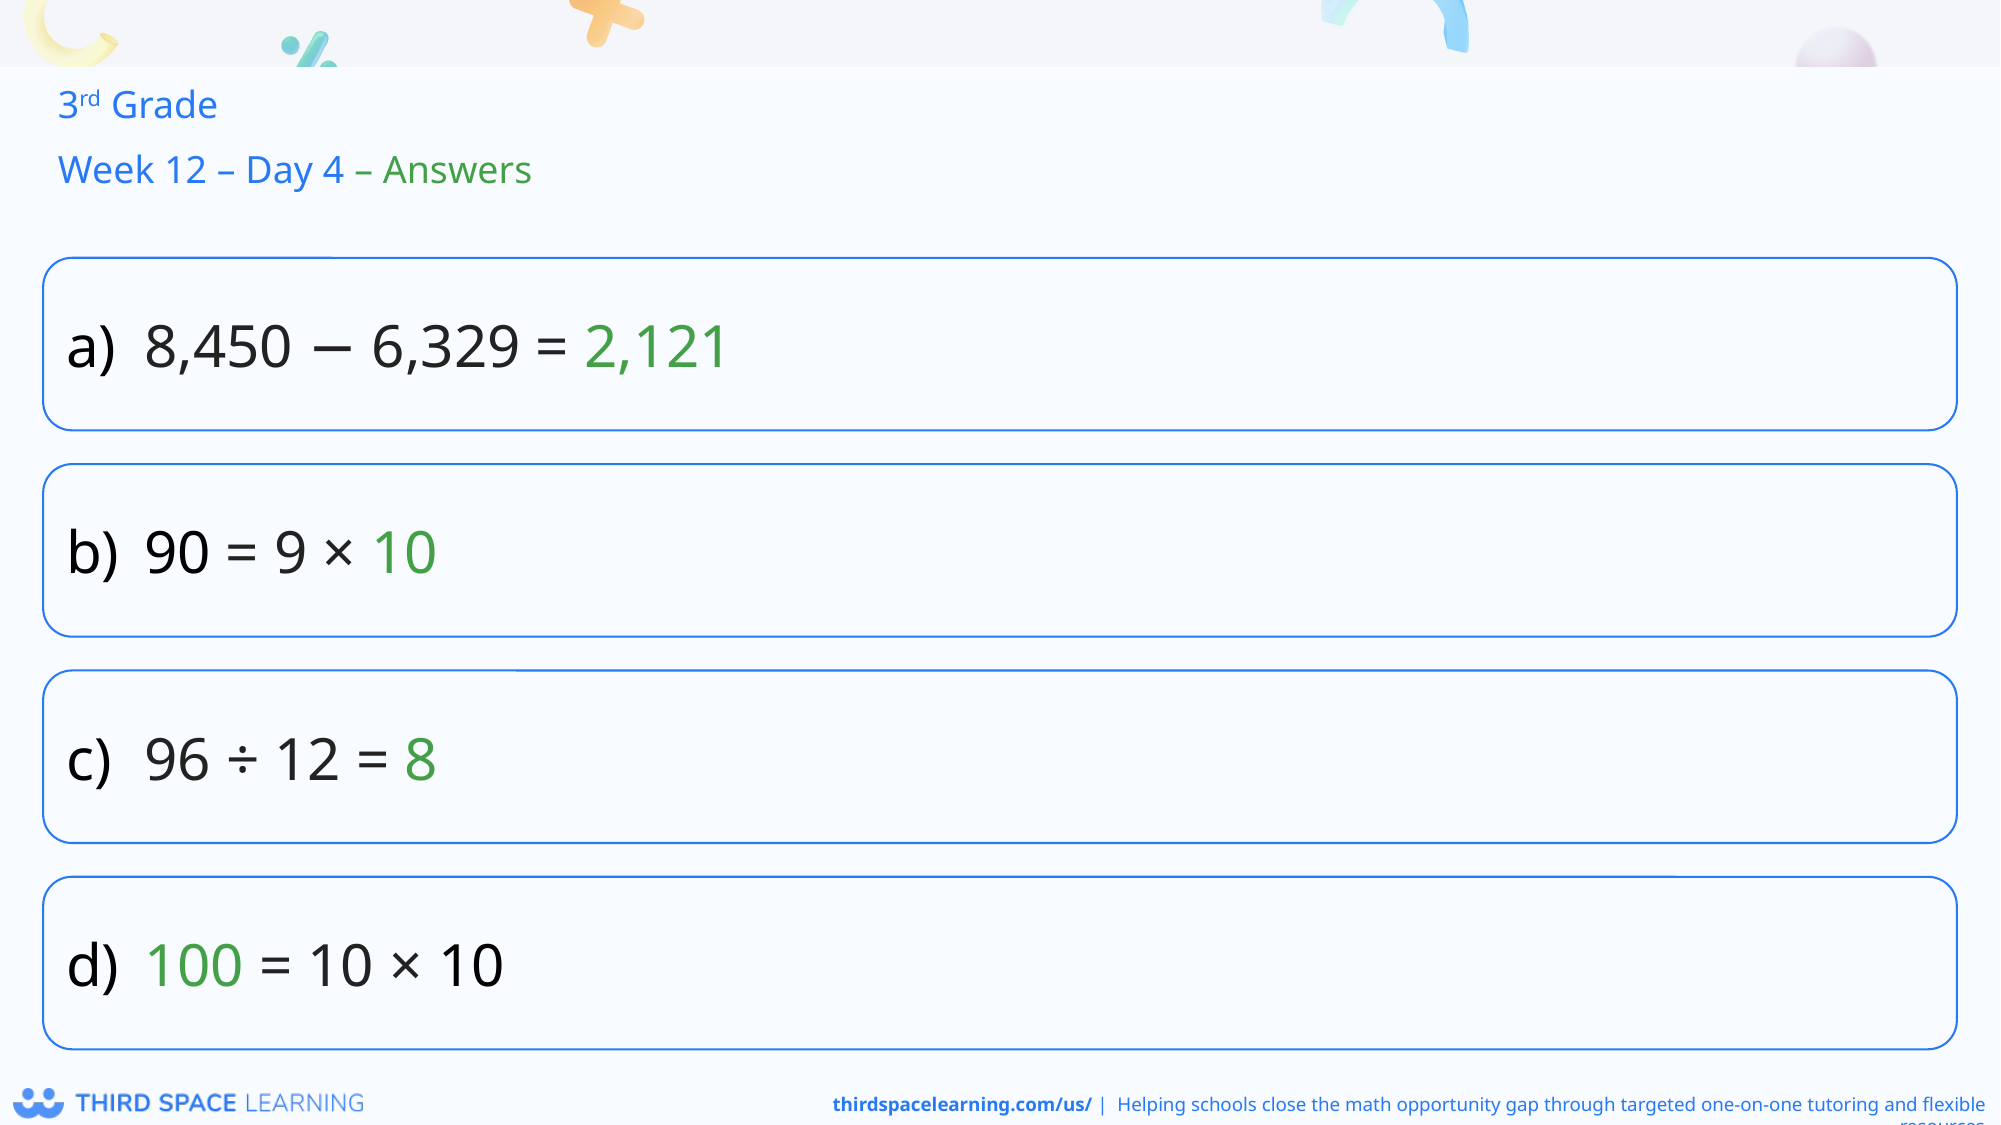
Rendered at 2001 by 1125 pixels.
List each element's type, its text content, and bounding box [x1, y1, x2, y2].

picture [0, 0, 2000, 67]
list 8,450 − 6,329 = 2,121 [129, 272, 1939, 416]
text_box 3rd Grade Week 12 – Day 4 – Answers [43, 73, 705, 212]
picture [13, 1088, 365, 1119]
list 100 = 10 × 10 [129, 891, 1939, 1035]
list 90 = 9 × 10 [129, 478, 1939, 623]
list 96 ÷ 12 = 8 [129, 684, 1939, 829]
